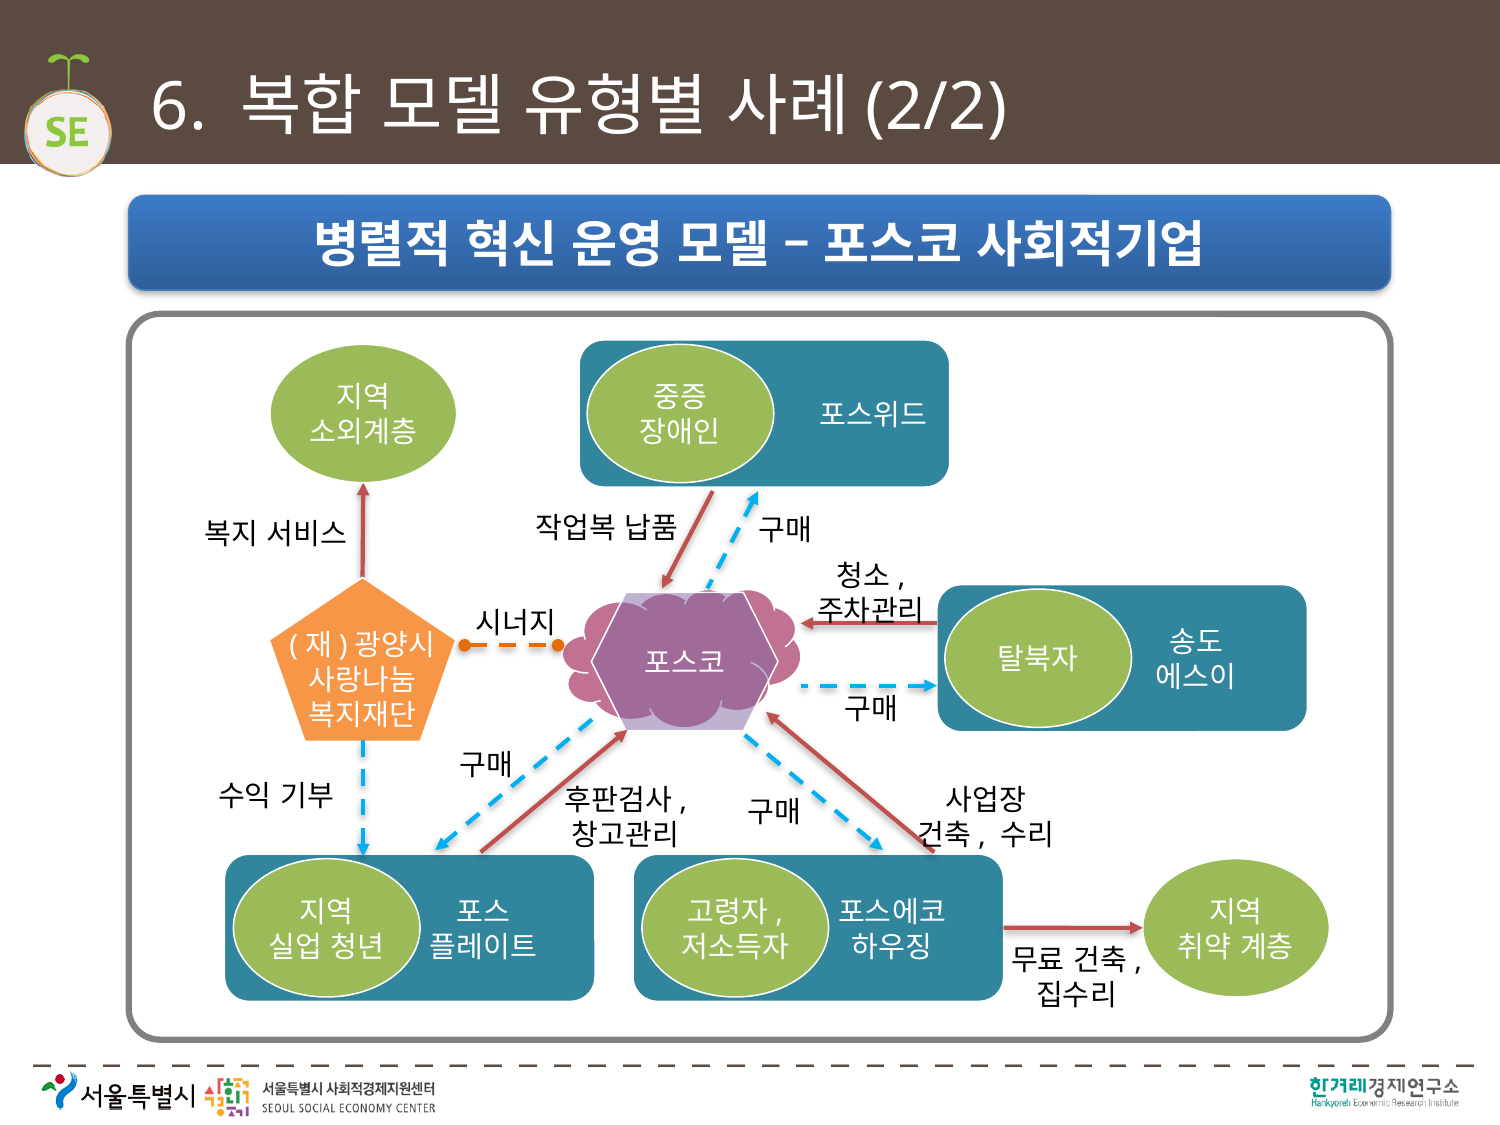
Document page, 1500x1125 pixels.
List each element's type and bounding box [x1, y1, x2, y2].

text_box [128, 313, 1391, 1040]
picture [0, 0, 1500, 1125]
title [135, 45, 1463, 161]
text_box [127, 194, 1392, 291]
